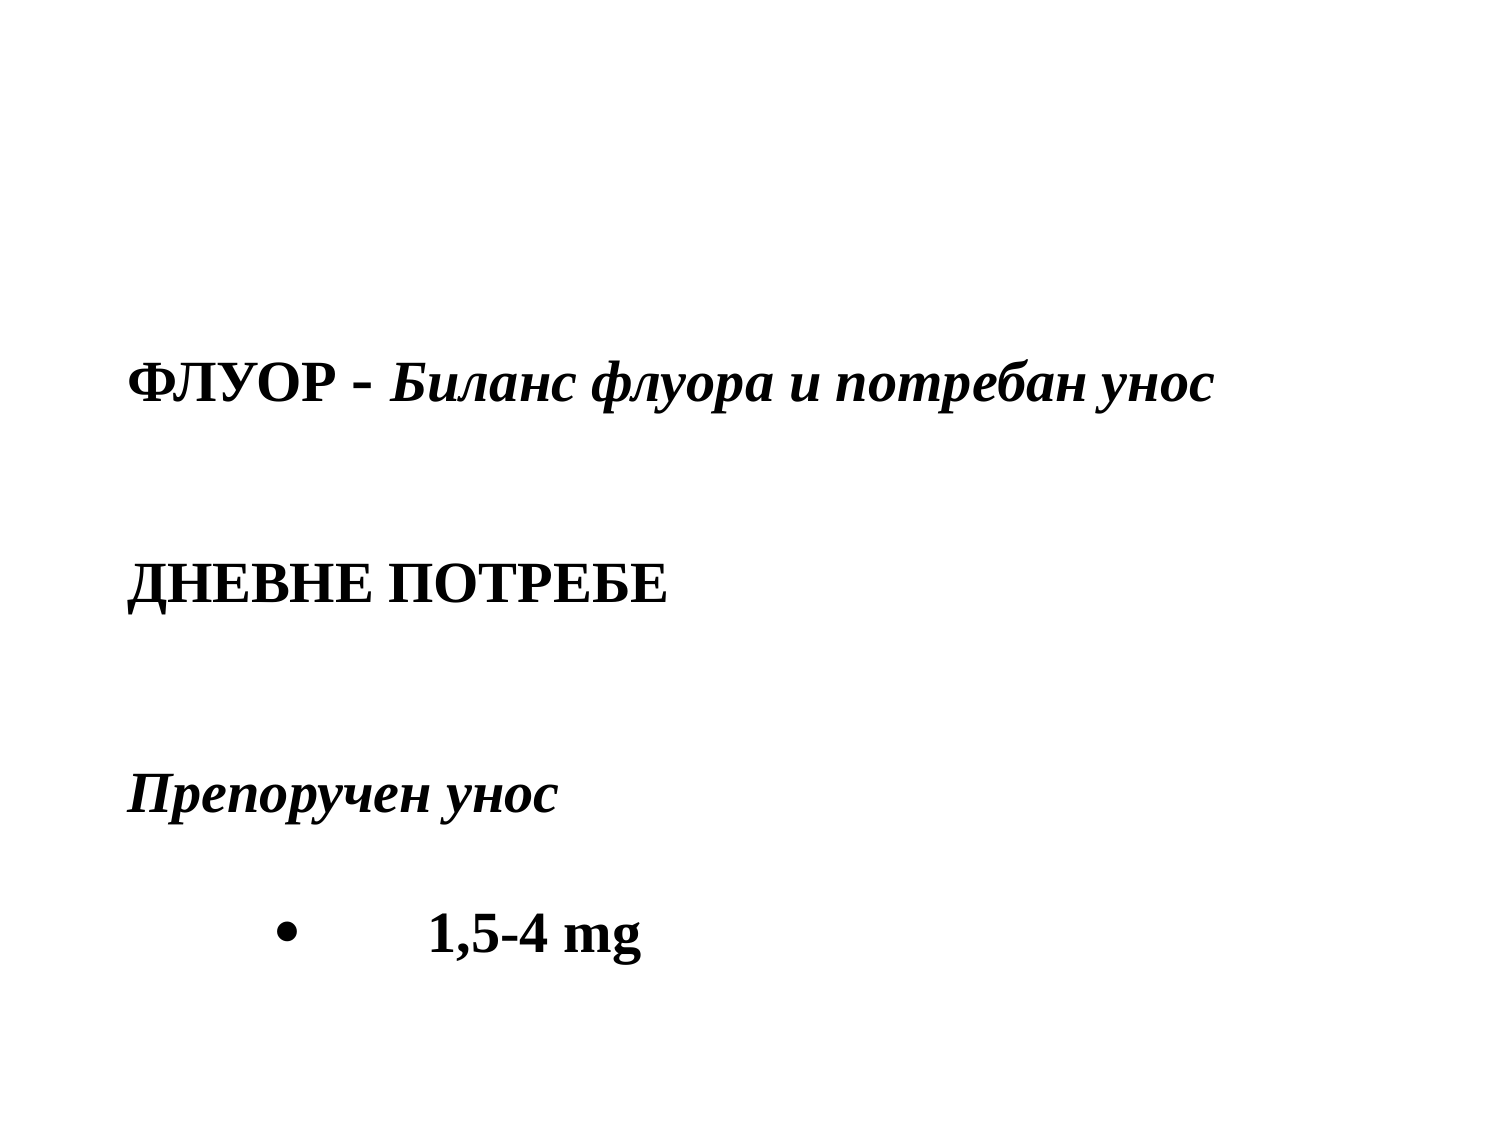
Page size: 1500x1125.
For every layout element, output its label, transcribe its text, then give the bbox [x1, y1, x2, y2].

text_box ФЛУОР - Биланс флуора и потребан унос ДНЕВНЕ ПОТРЕБЕ Препоручен унос · 1,5-4 mg [112, 327, 1450, 972]
